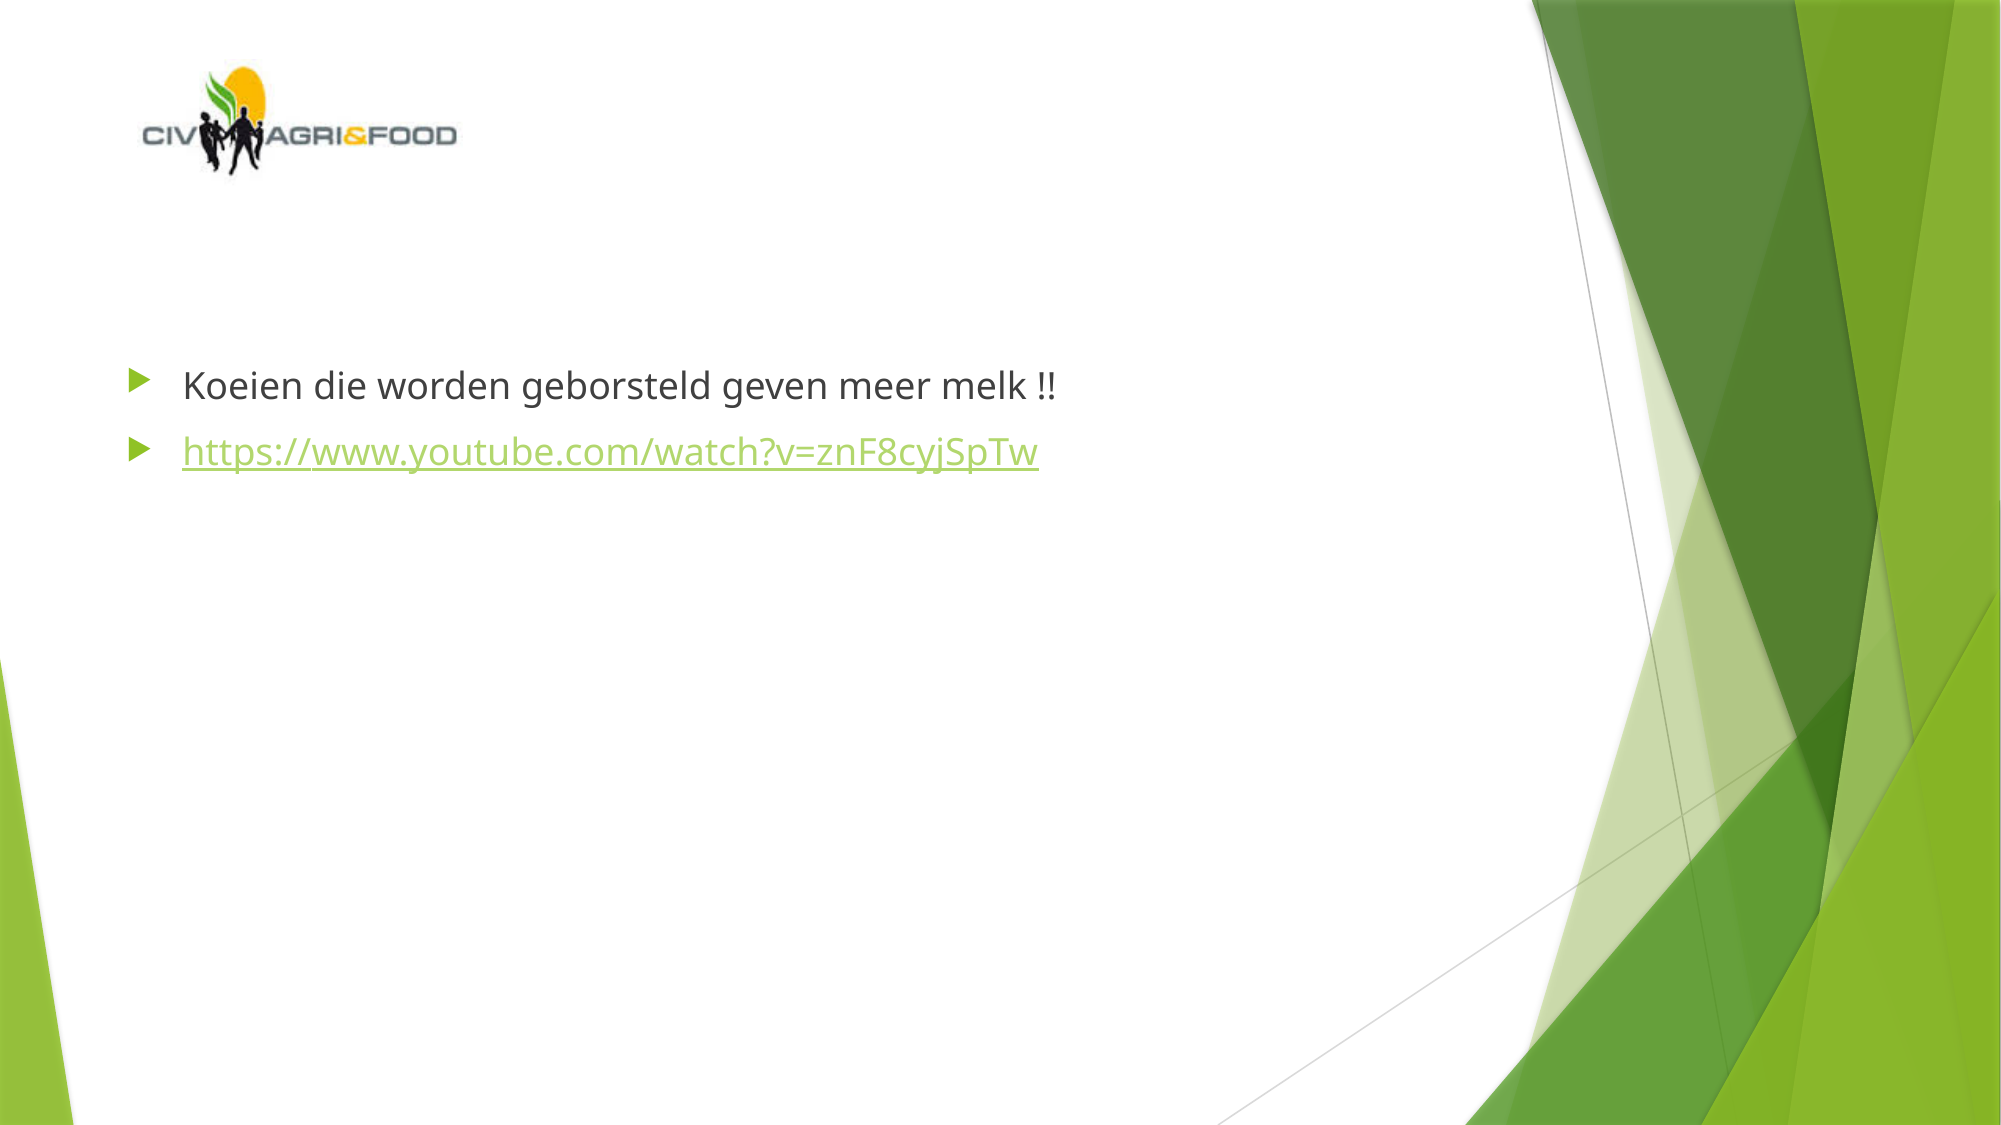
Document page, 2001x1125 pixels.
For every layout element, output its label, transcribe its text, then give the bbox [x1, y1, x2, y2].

list Koeien die worden geborsteld geven meer melk !! https://www.youtube.com/watch?v=znF8cyjSpTw [111, 354, 1522, 992]
title [111, 99, 1522, 317]
picture [137, 59, 463, 99]
